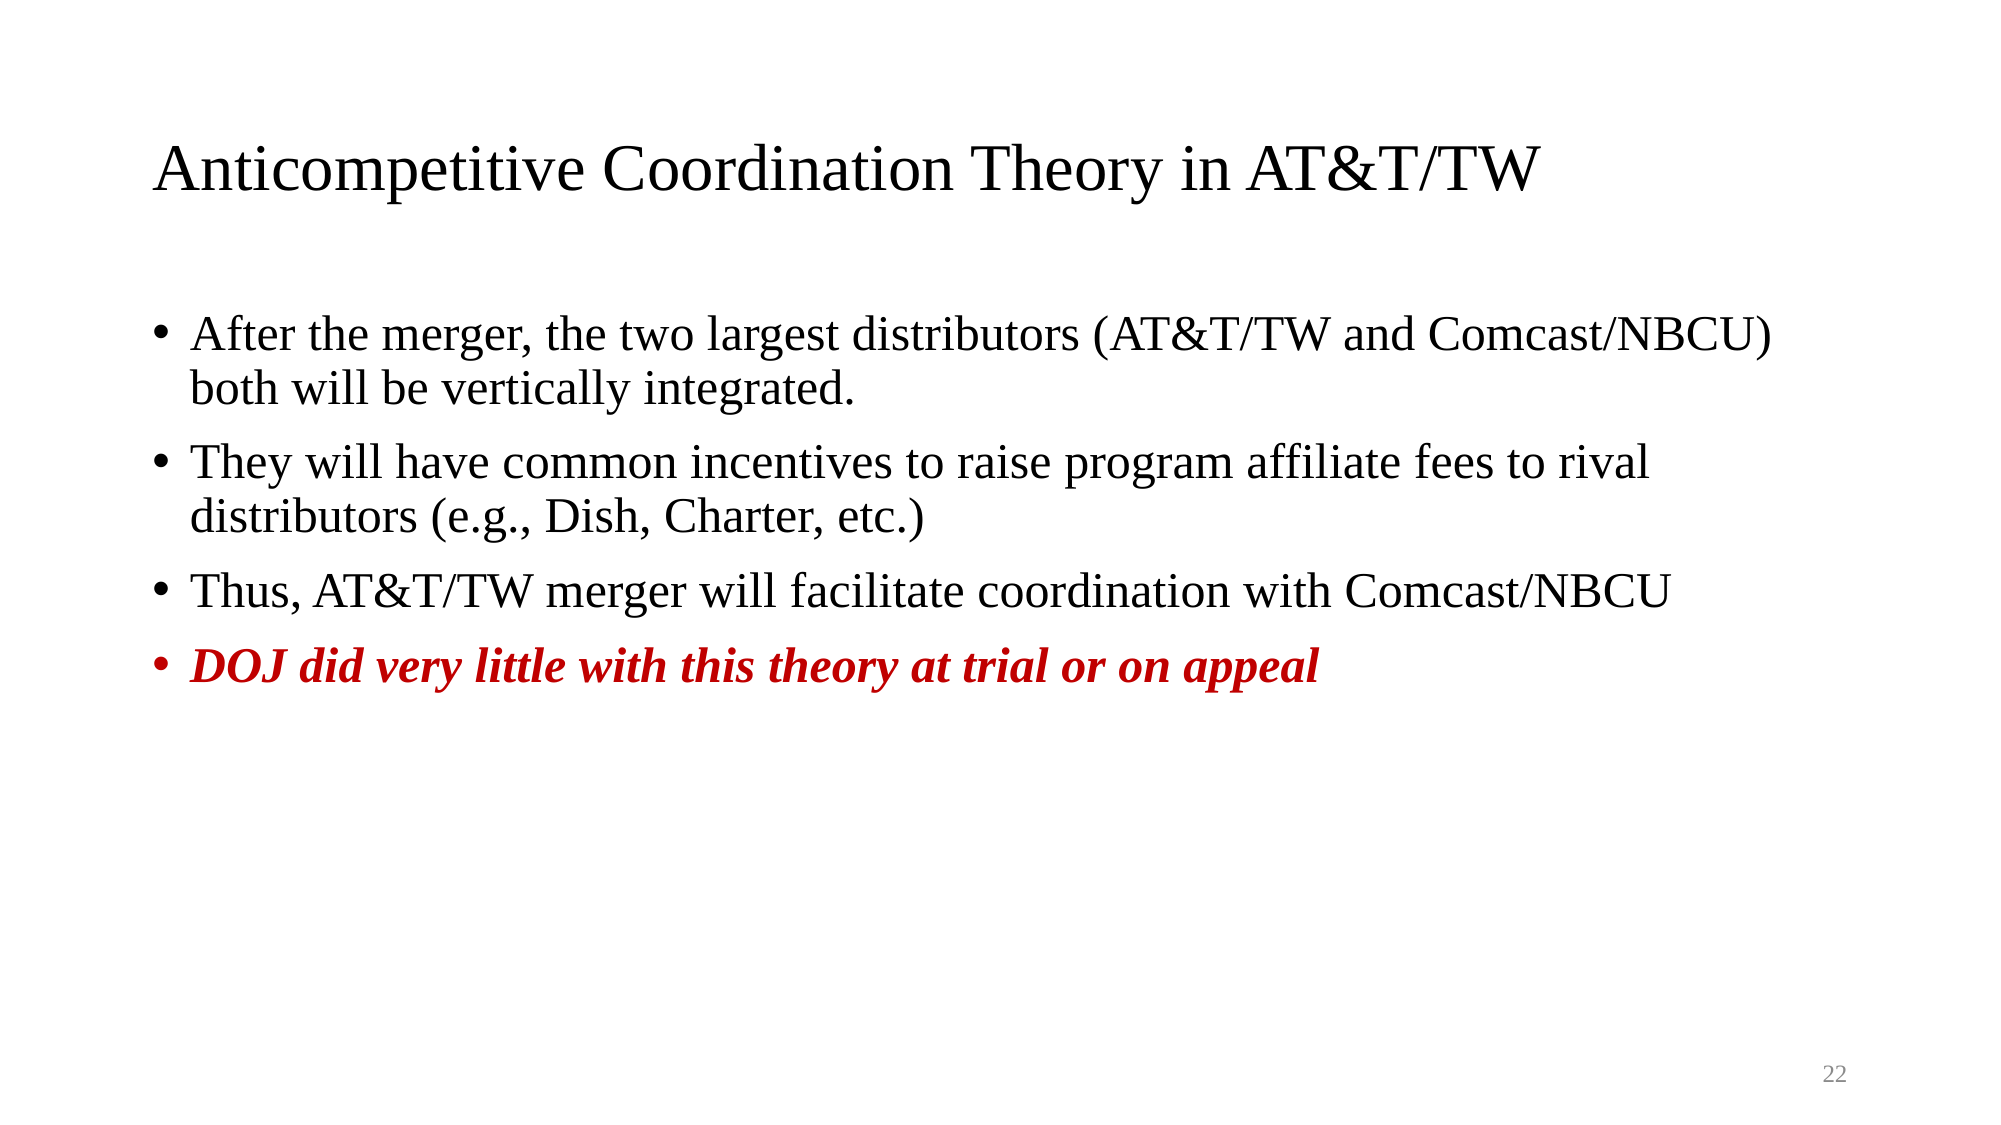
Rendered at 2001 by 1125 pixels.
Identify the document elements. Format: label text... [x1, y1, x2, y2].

title Anticompetitive Coordination Theory in AT&T/TW [137, 59, 1863, 278]
list After the merger, the two largest distributors (AT&T/TW and Comcast/NBCU) both will be vertically integrated. They will have common incentives to raise program affiliate fees to rival distributors (e.g., Dish, Charter, etc.) Thus, AT&T/TW merger will facilitate coordination with Comcast/NBCU DOJ did very little with this theory at trial or on appeal [137, 299, 1863, 1014]
slide_number 22 [1412, 1042, 1863, 1103]
